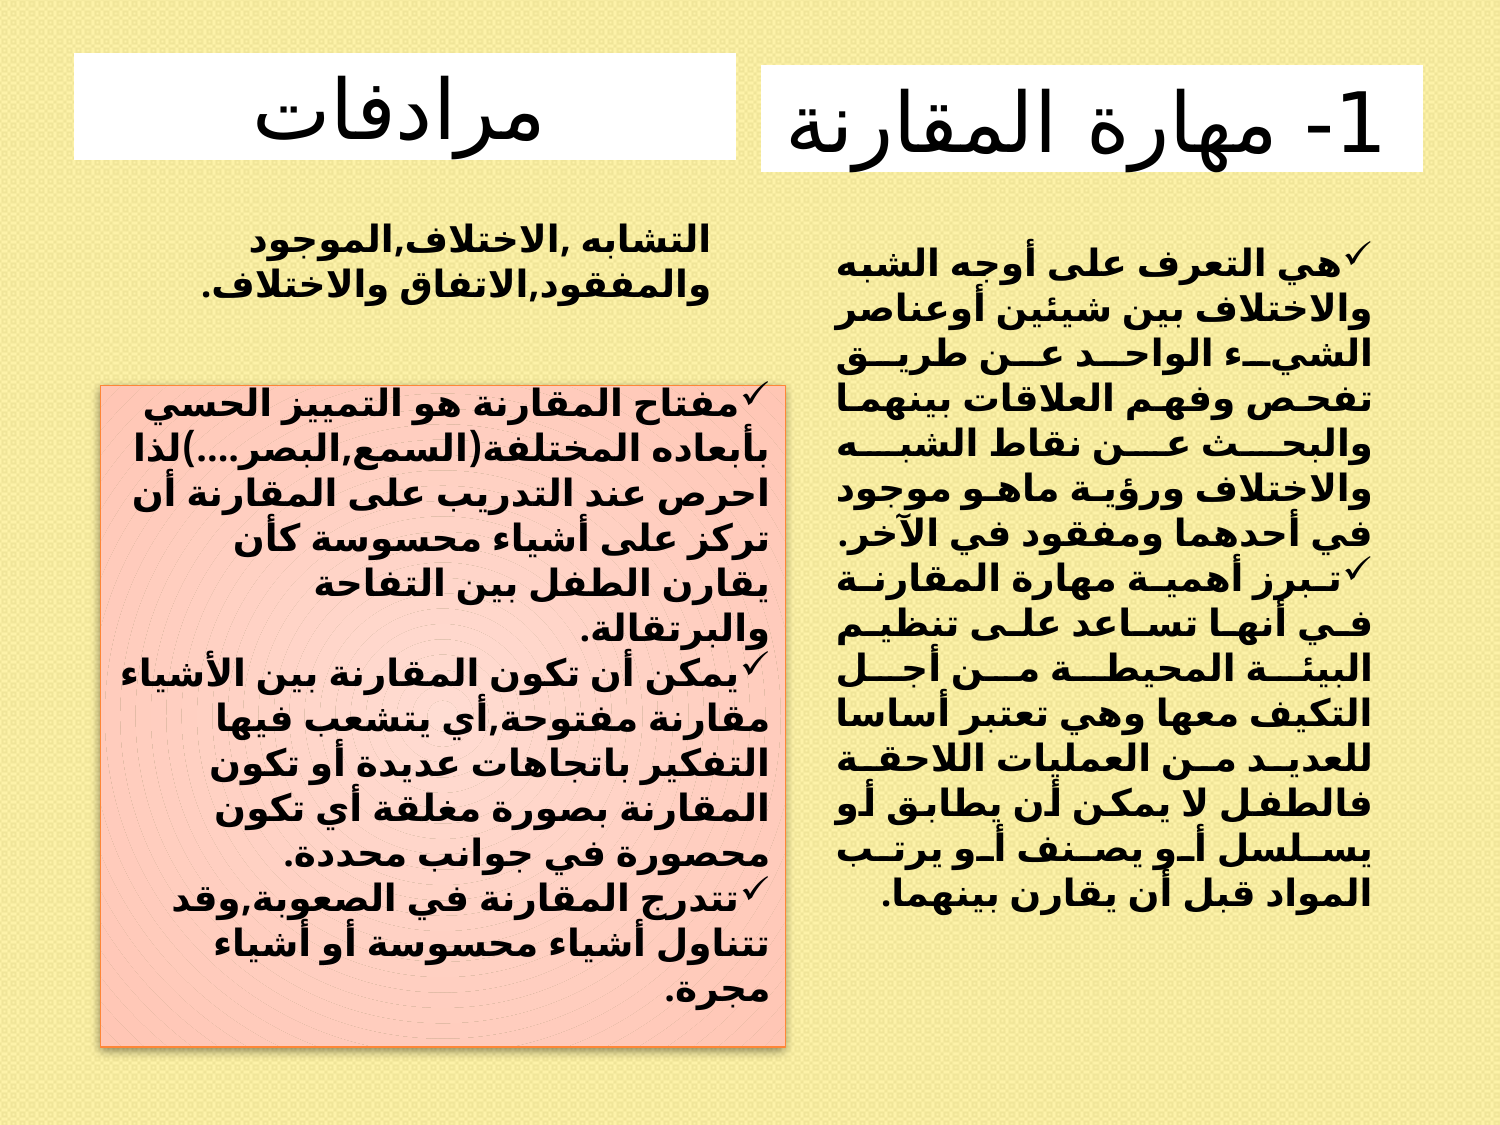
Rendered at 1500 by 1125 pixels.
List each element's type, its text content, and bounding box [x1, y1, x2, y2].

text_box التشابه ,الاختلاف,الموجود والمفقود,الاتفاق والاختلاف. [88, 208, 727, 313]
list مرادفات [74, 53, 736, 160]
text_box مفتاح المقارنة هو التمييز الحسي بأبعاده المختلفة(السمع,البصر....)لذا احرص عند التدريب على المقارنة أن تركز على أشياء محسوسة كأن يقارن الطفل بين التفاحة والبرتقالة. يمكن أن تكون المقارنة بين الأشياء مقارنة مفتوحة,أي يتشعب فيها التفكير باتجاهات عديدة أو تكون المقارنة بصورة مغلقة أي تكون محصورة في جوانب محددة. تتدرج المقارنة في الصعوبة,وقد تتناول أشياء محسوسة أو أشياء مجرة. [100, 385, 786, 1048]
text_box هي التعرف على أوجه الشبه والاختلاف بين شيئين أوعناصر الشيء الواحد عن طريق تفحص وفهم العلاقات بينهما والبحث عن نقاط الشبه والاختلاف ورؤية ماهو موجود في أحدهما ومفقود في الآخر. تبرز أهمية مهارة المقارنة في أنها تساعد على تنظيم البيئة المحيطة من أجل التكيف معها وهي تعتبر أساسا للعديد من العمليات اللاحقة فالطفل لا يمكن أن يطابق أو يسلسل أو يصنف أو يرتب المواد قبل أن يقارن بينهما. [820, 231, 1388, 967]
list 1- مهارة المقارنة [761, 65, 1423, 172]
